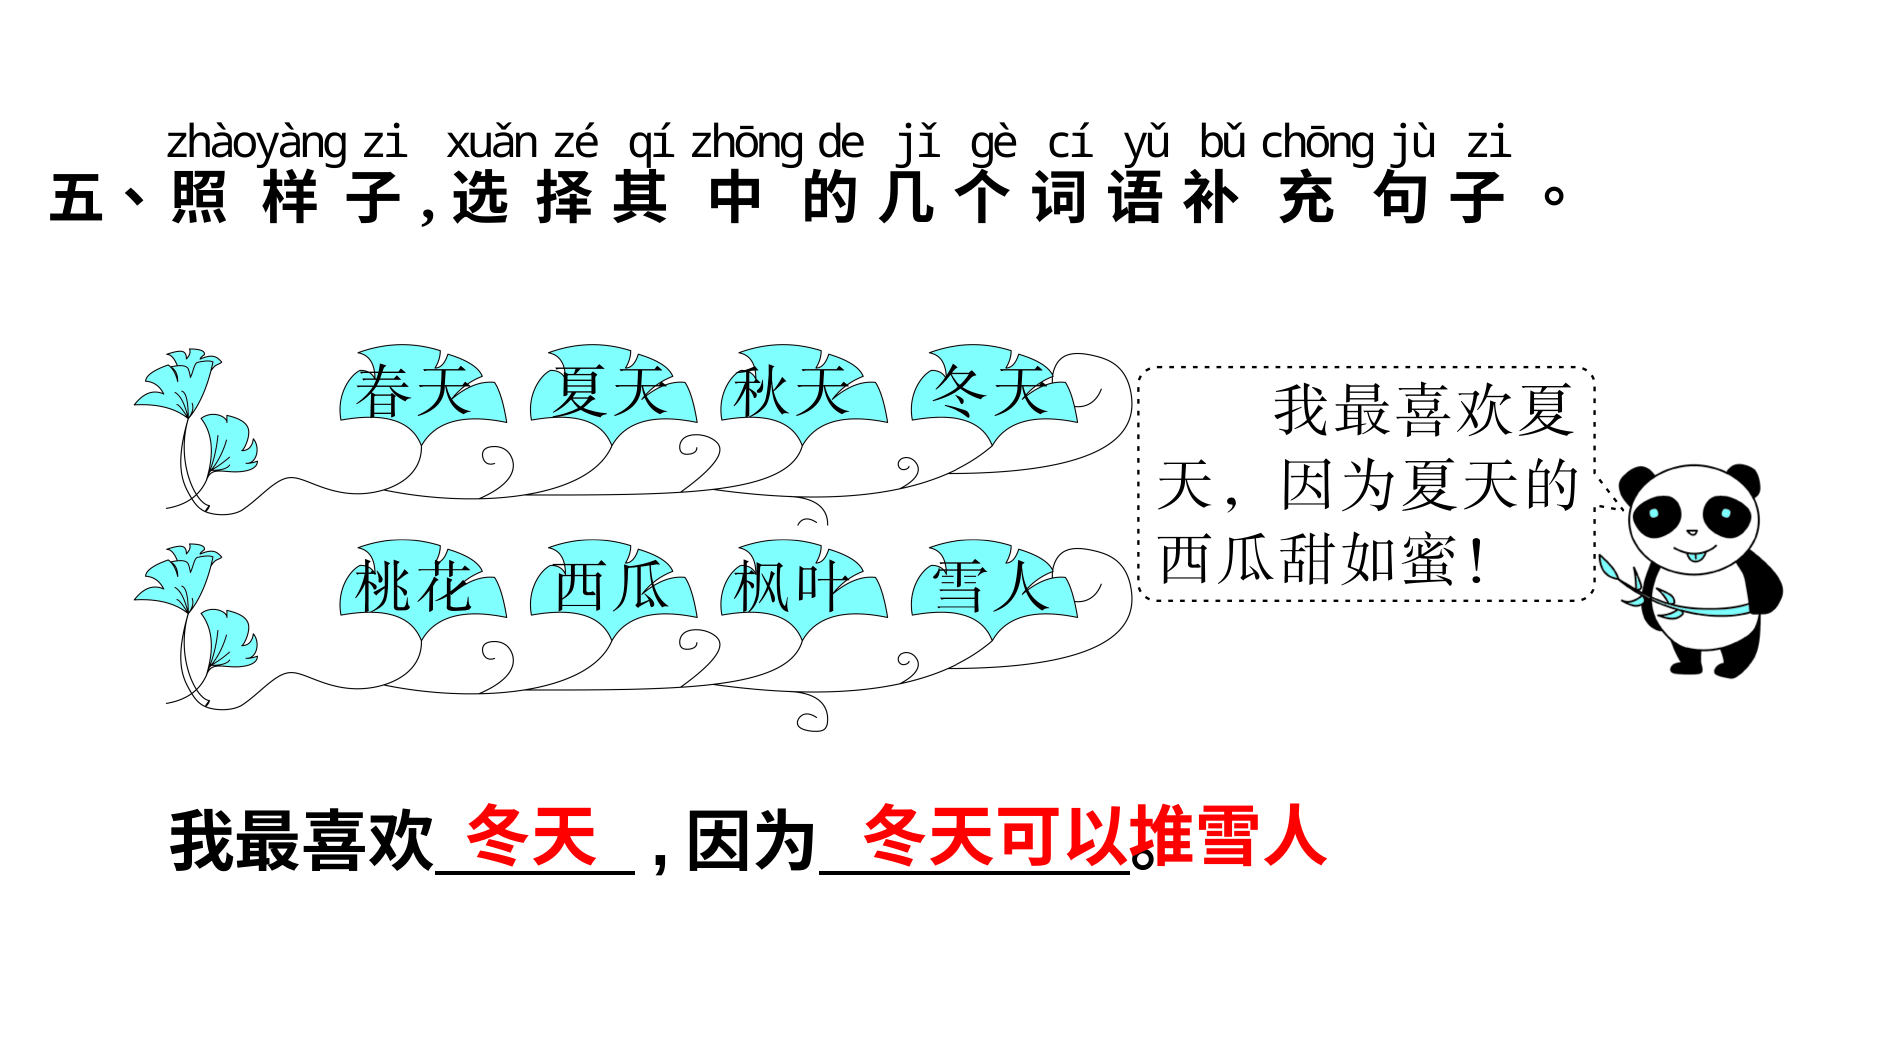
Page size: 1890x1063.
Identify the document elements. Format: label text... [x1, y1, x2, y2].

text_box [46, 102, 1731, 331]
text_box 我最喜欢 ,因为 。 [153, 791, 1571, 887]
picture [129, 330, 1784, 751]
text_box 冬天可以堆雪人 [847, 786, 1344, 881]
text_box 冬天 [449, 786, 614, 881]
